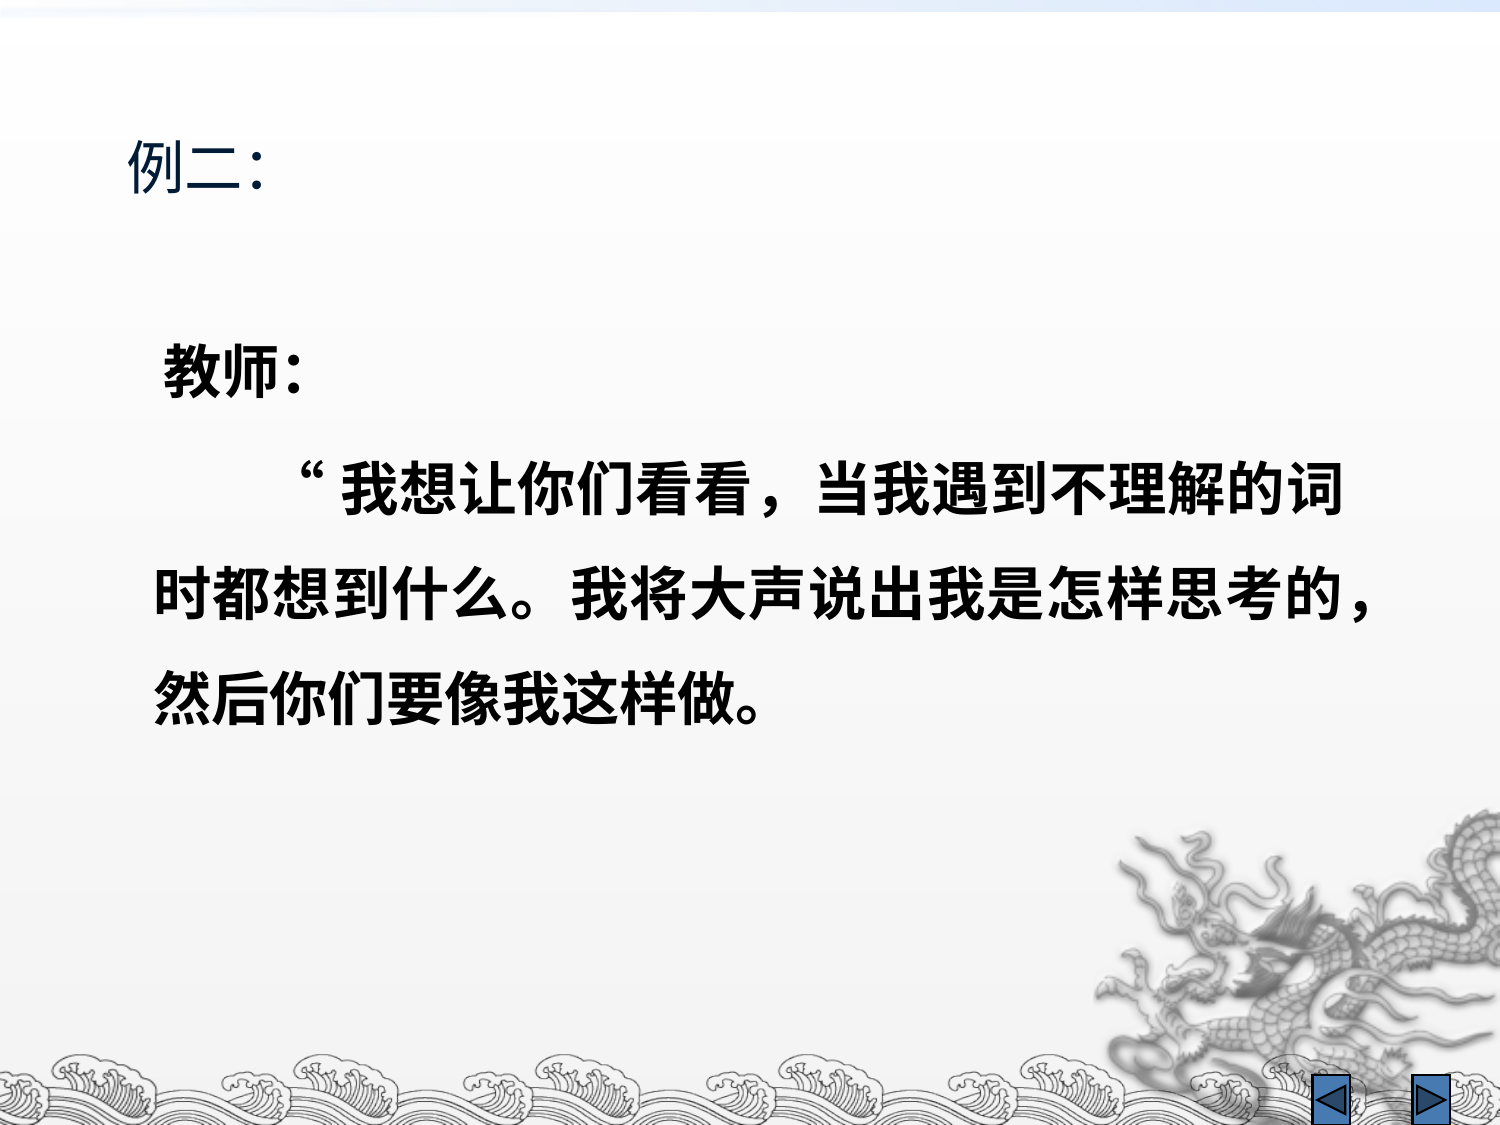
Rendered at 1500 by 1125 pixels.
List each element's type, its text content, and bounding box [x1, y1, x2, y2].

text_box [1412, 1074, 1450, 1125]
list 教师： “我想让你们看看，当我遇到不理解的词时都想到什么。我将大声说出我是怎样思考的，然后你们要像我这样做。 [81, 292, 1360, 762]
text_box [1312, 1074, 1351, 1125]
title 例二： [70, 93, 319, 220]
